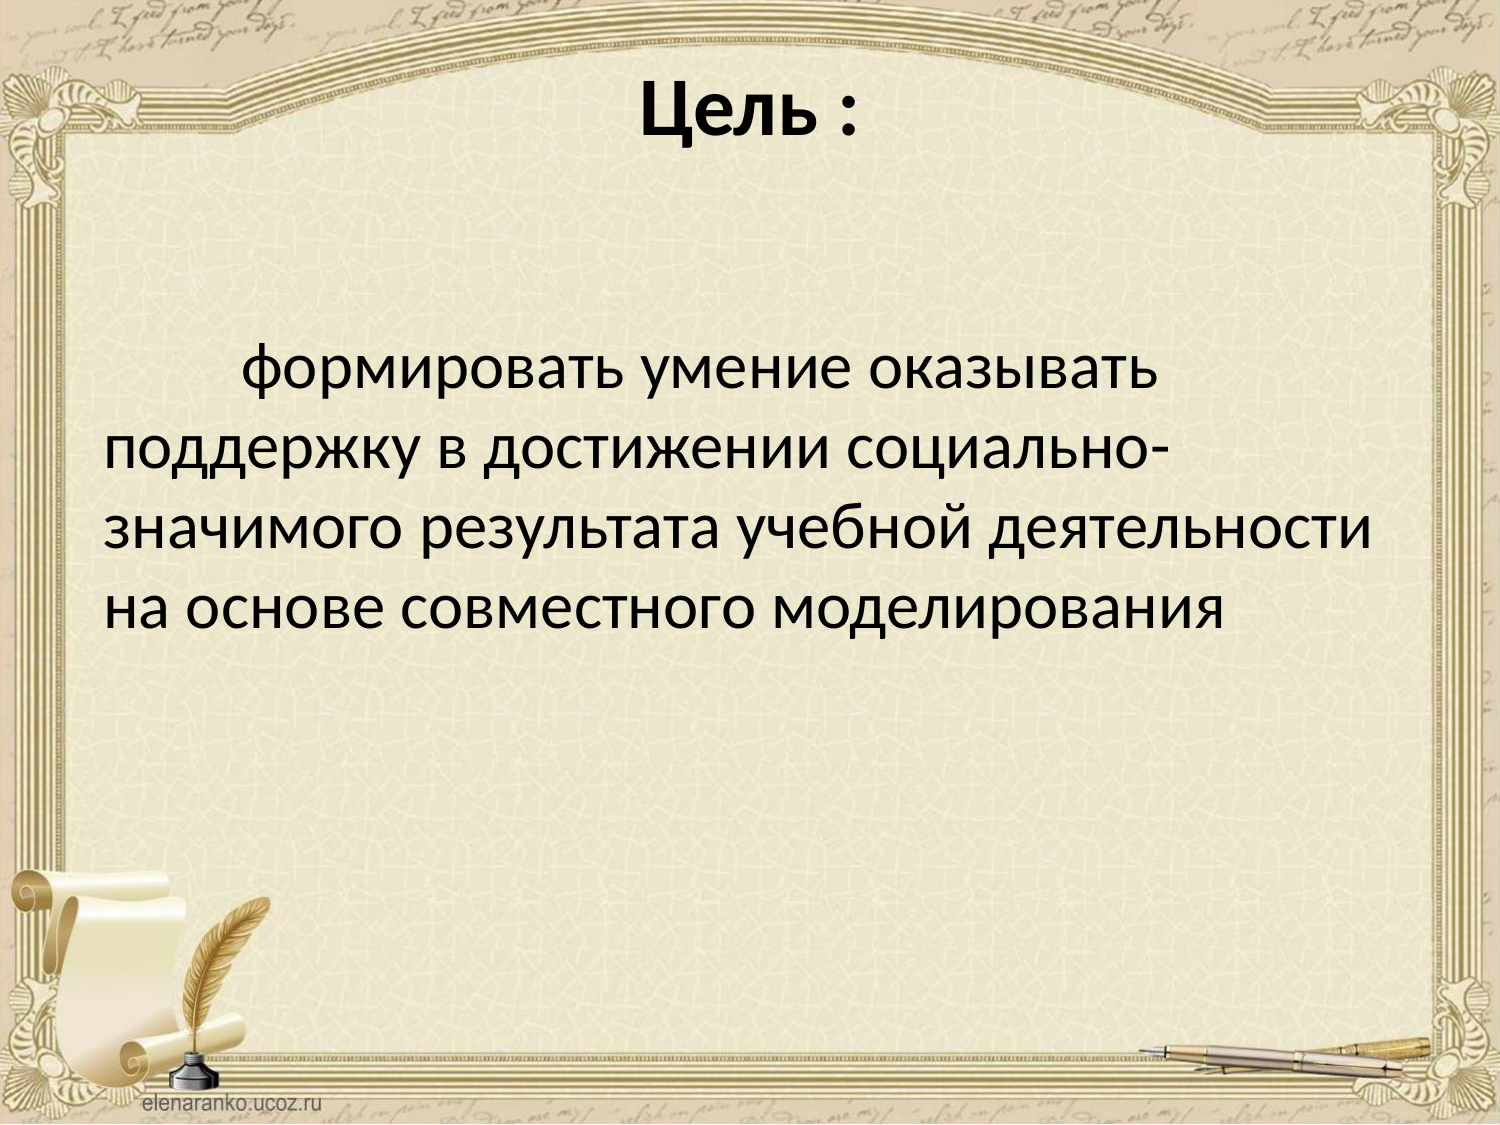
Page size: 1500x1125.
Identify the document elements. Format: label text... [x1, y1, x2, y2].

title Цель : [74, 44, 1426, 233]
picture [0, 0, 1500, 1125]
text_box формировать умение оказывать поддержку в достижении социально-значимого результата учебной деятельности на основе совместного моделирования [88, 314, 1425, 1005]
